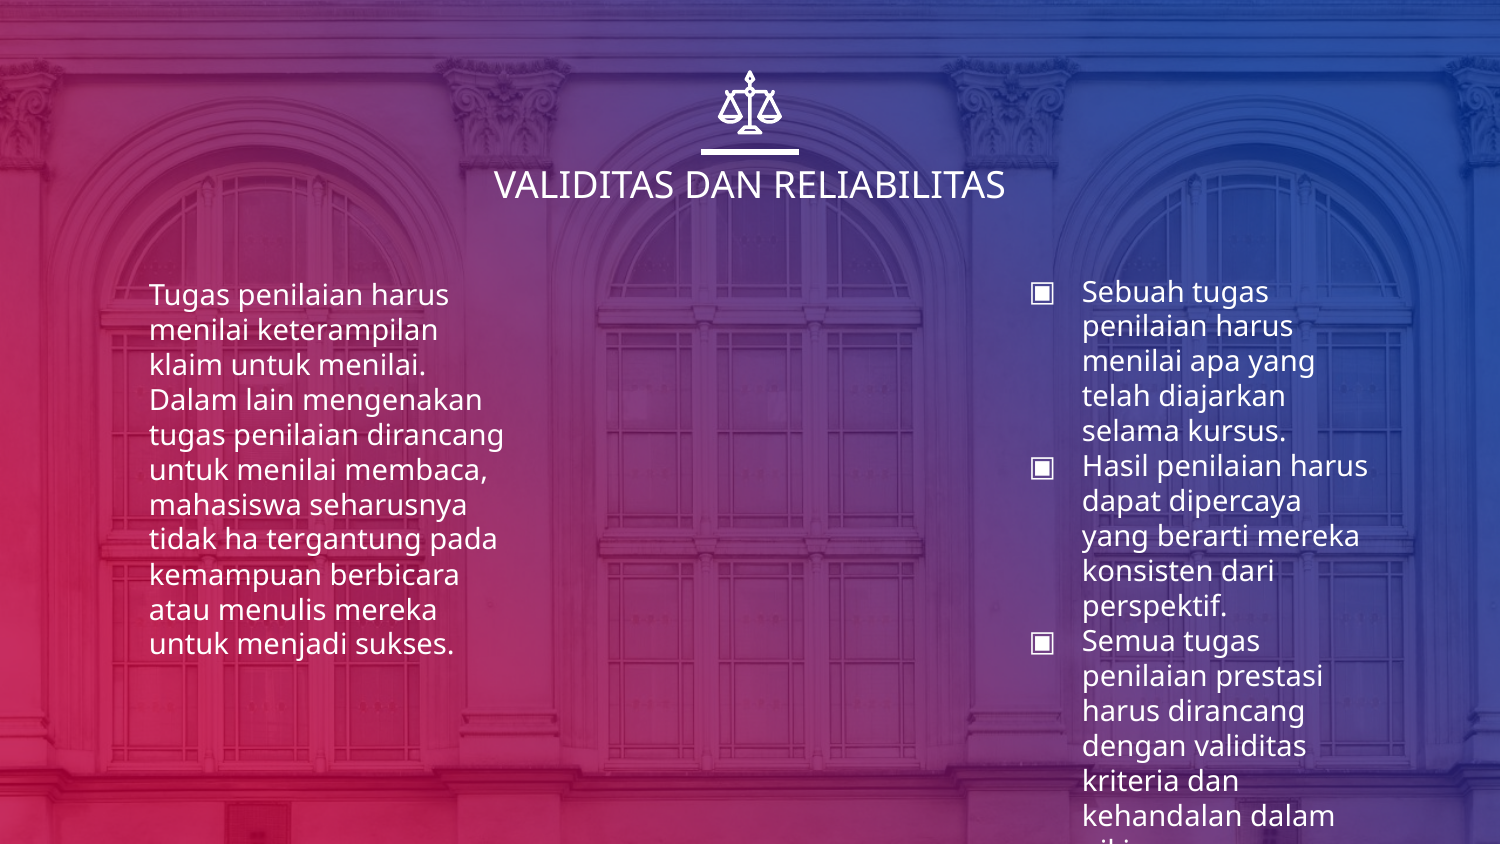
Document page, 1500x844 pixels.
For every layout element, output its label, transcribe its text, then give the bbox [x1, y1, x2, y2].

list Sebuah tugas penilaian harus menilai apa yang telah diajarkan selama kursus. Hasil penilaian harus dapat dipercaya yang berarti mereka konsisten dari perspektif. Semua tugas penilaian prestasi harus dirancang dengan validitas kriteria dan kehandalan dalam pikiran. [996, 257, 1390, 805]
picture [0, 0, 1500, 844]
title VALIDITAS DAN RELIABILITAS [219, 91, 1281, 222]
list Tugas penilaian harus menilai keterampilan klaim untuk menilai. Dalam lain mengenakan tugas penilaian dirancang untuk menilai membaca, mahasiswa seharusnya tidak ha tergantung pada kemampuan berbicara atau menulis mereka untuk menjadi sukses. [133, 261, 528, 808]
